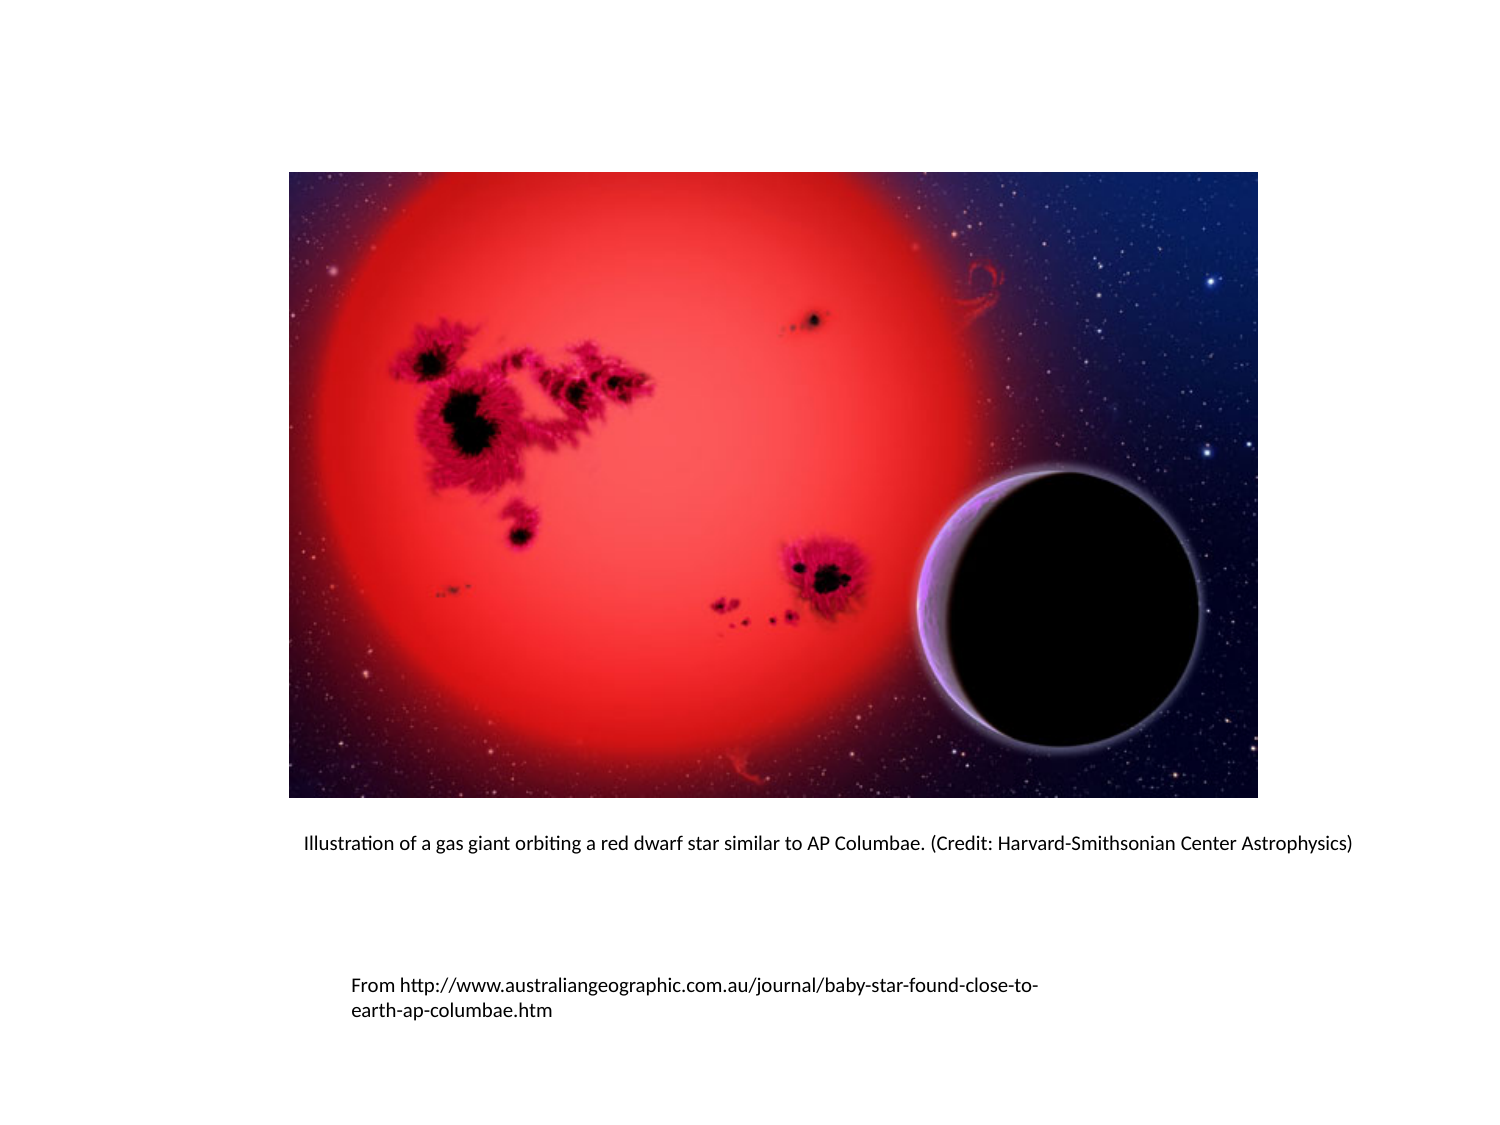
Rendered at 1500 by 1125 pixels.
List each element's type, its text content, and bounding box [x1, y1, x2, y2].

text_box Illustration of a gas giant orbiting a red dwarf star similar to AP Columbae. (Credit: Harvard-Smithsonian Center Astrophysics) [289, 822, 1376, 863]
text_box From http://www.australiangeographic.com.au/journal/baby-star-found-close-to-earth-ap-columbae.htm [336, 964, 1087, 1029]
picture [289, 172, 1258, 798]
